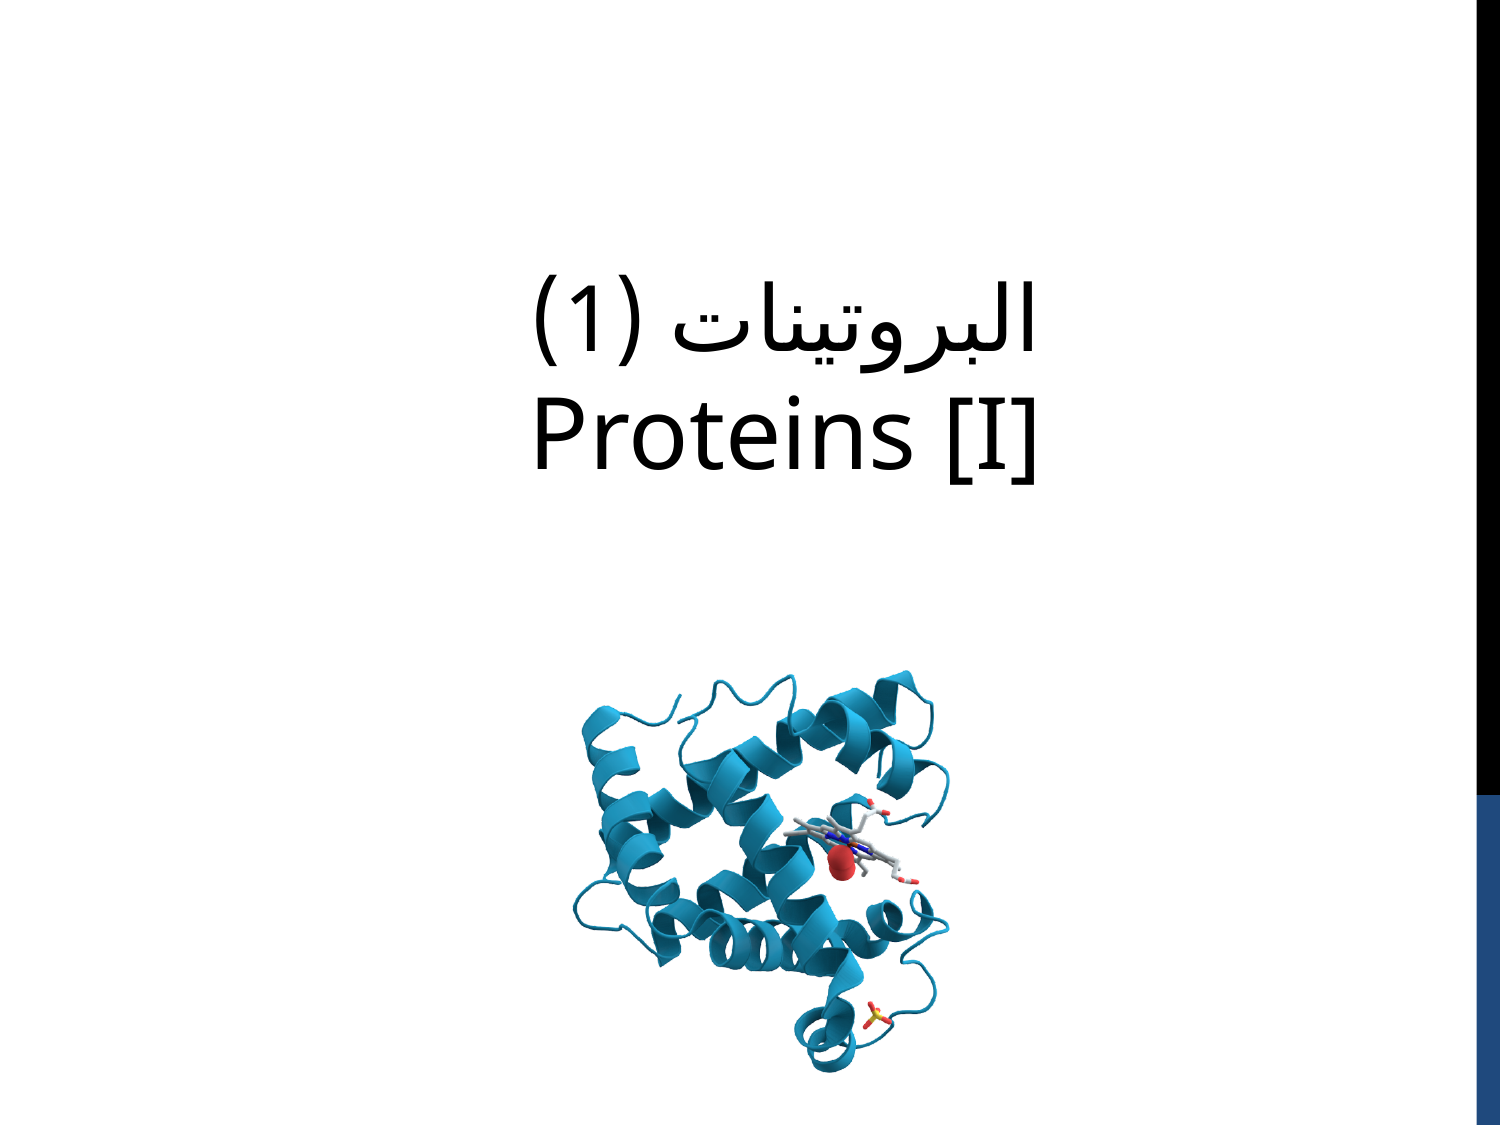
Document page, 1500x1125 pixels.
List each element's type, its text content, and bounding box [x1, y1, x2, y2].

picture [549, 649, 983, 1088]
text_box البروتينات (1) Proteins [I] [79, 162, 1493, 498]
